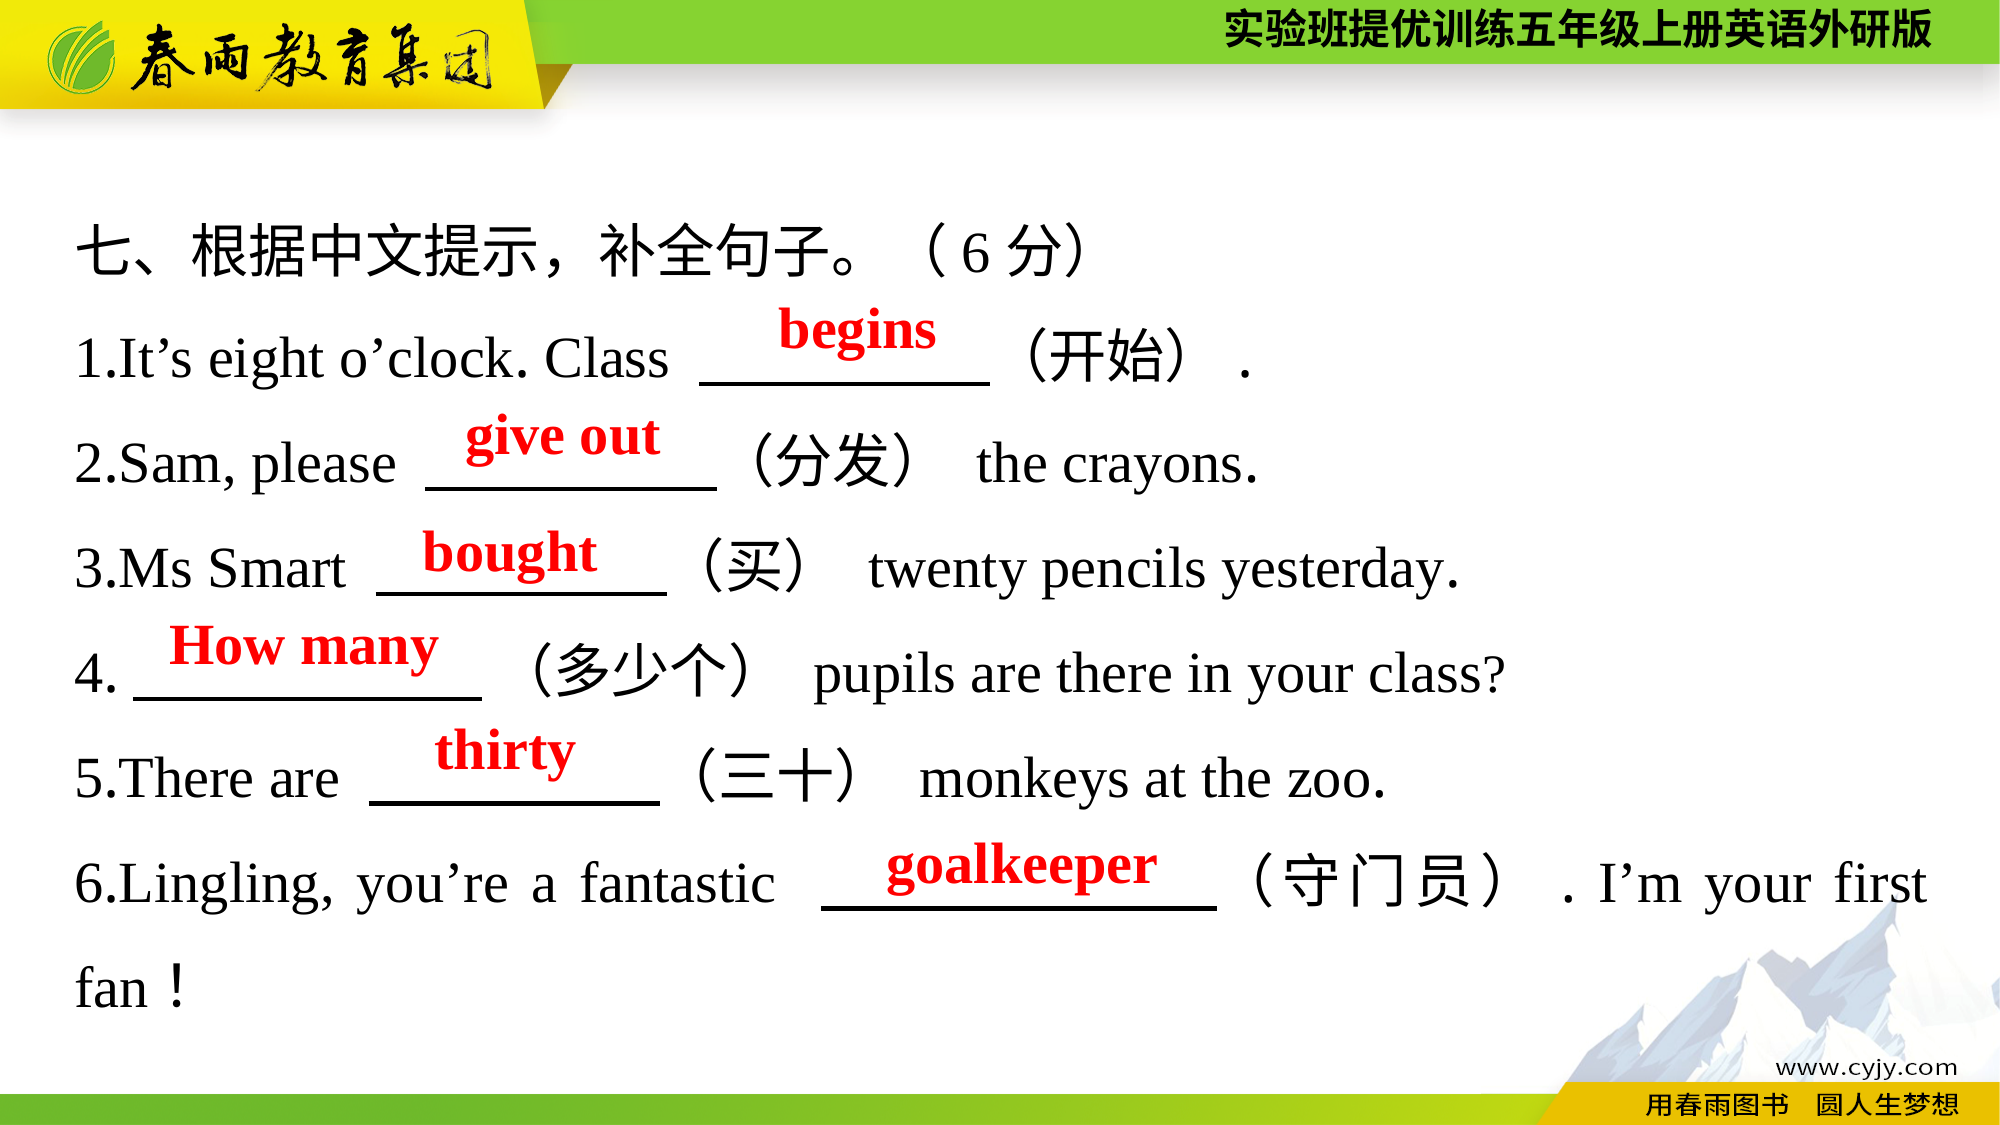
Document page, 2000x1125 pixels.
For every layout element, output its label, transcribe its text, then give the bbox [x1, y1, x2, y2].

text_box thirty [419, 704, 593, 789]
text_box begins [764, 282, 953, 368]
list 七、根据中文提示，补全句子。（6分） 1.It’s eight o’clock. Class （开始）. 2.Sam, please （分发） the crayons. 3.Ms Smart （买） twenty pencils yesterday. 4. （多少个） pupils are there in your class? 5.There are （三十） monkeys at the zoo. 6.Lingling, you’re a fantastic （守门员）. I’m your first fan！ [59, 171, 1944, 1035]
picture [0, 0, 2000, 1125]
text_box bought [408, 471, 614, 591]
text_box goalkeeper [871, 783, 1174, 903]
text_box give out [450, 388, 677, 474]
text_box How many [154, 598, 455, 684]
